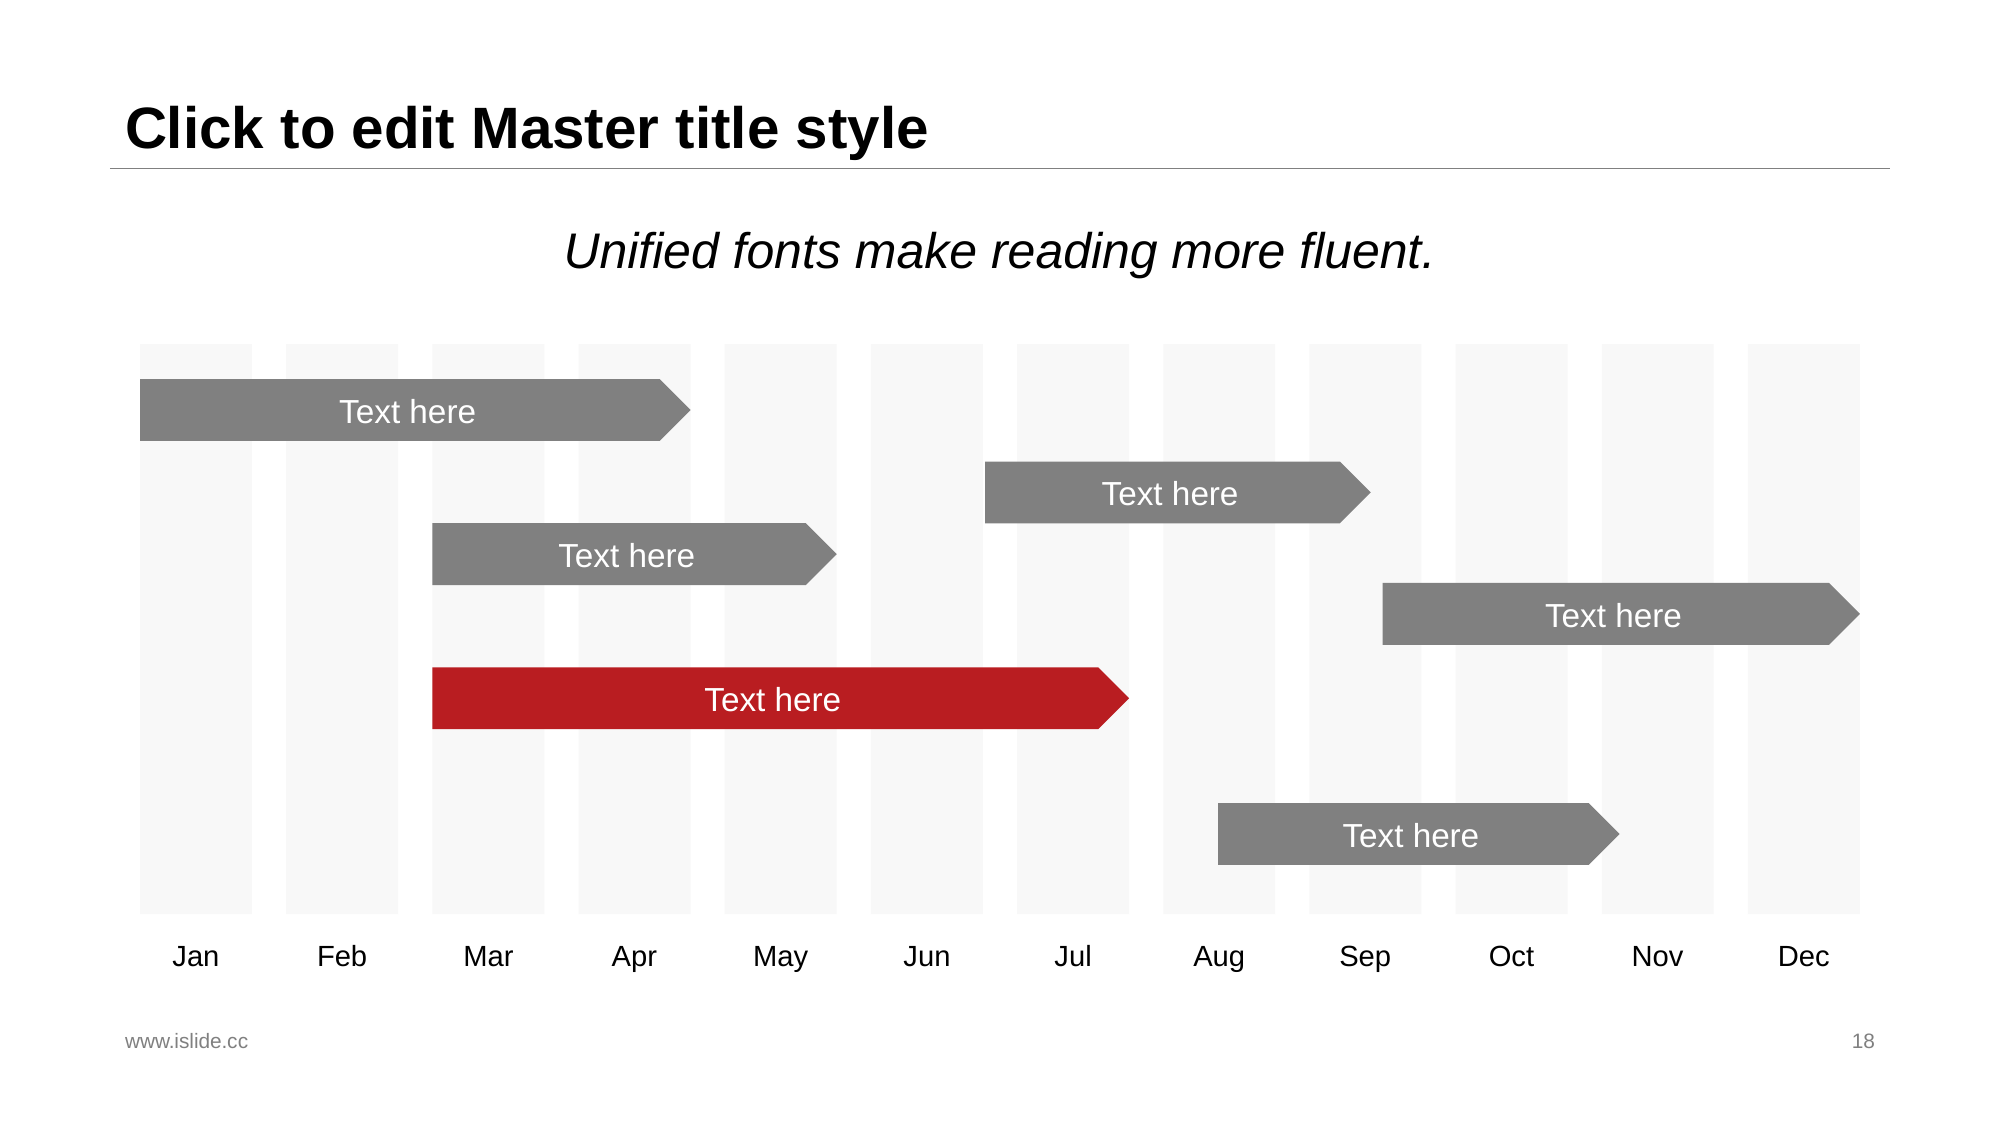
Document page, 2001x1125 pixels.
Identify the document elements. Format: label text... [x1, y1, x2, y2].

slide_number 18 [1412, 1023, 1890, 1058]
footer www.islide.cc [109, 1023, 790, 1058]
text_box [110, 205, 1890, 981]
title Click to edit Master title style [109, 0, 1890, 169]
